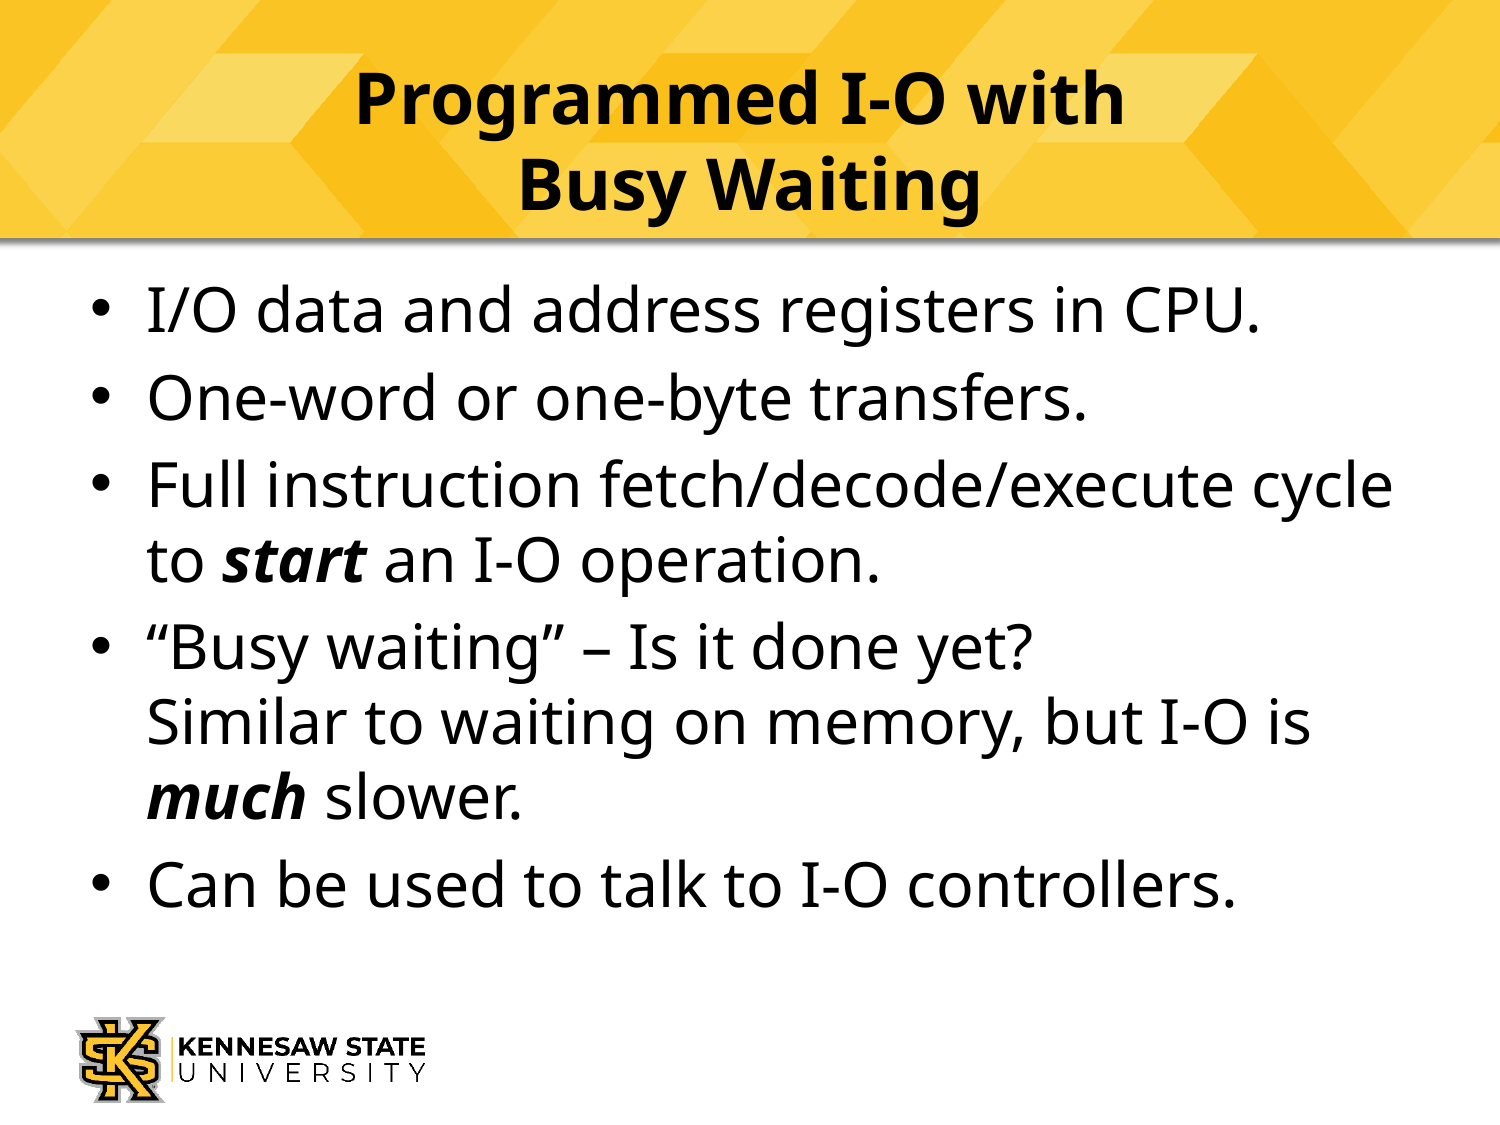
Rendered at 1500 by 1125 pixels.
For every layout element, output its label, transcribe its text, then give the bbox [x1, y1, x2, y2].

list I/O data and address registers in CPU. One-word or one-byte transfers. Full instruction fetch/decode/execute cycle to start an I-O operation. “Busy waiting” – Is it done yet? Similar to waiting on memory, but I-O is much slower. Can be used to talk to I-O controllers. [75, 262, 1425, 1005]
picture [0, 0, 1500, 251]
picture [75, 1017, 425, 1103]
title Programmed I-O with Busy Waiting [75, 45, 1425, 233]
